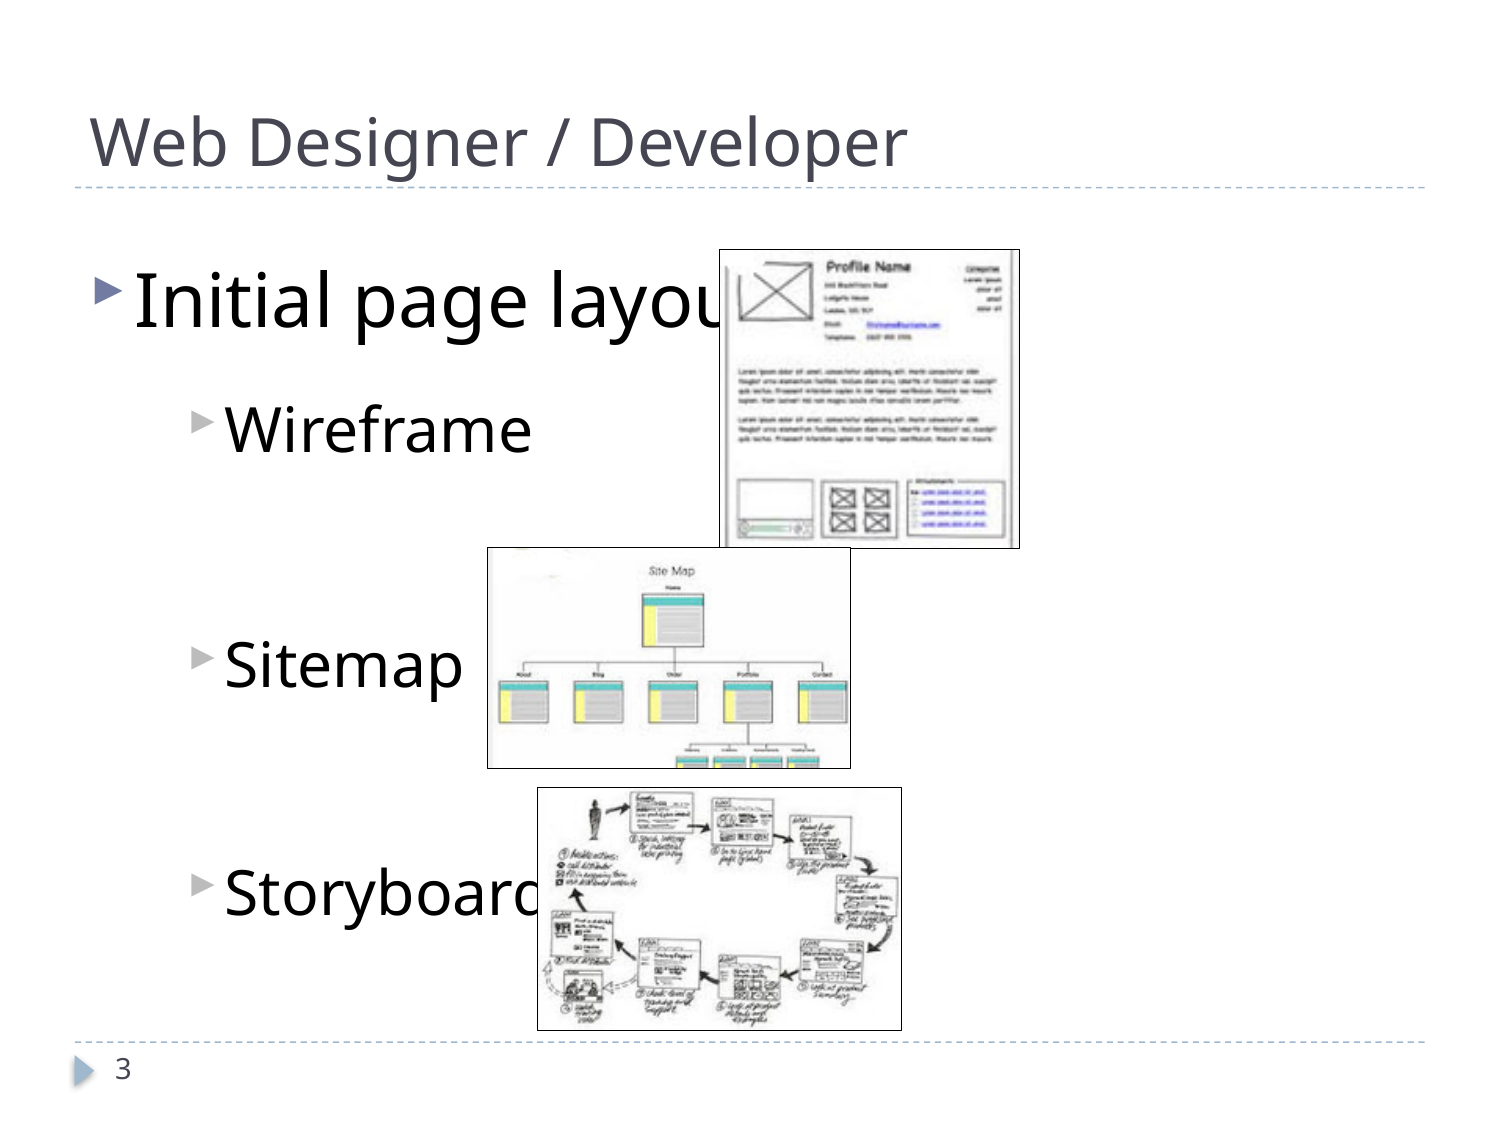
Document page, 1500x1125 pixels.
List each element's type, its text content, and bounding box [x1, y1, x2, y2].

slide_number 3 [100, 1042, 426, 1103]
picture [487, 249, 1020, 769]
title Web Designer / Developer [75, 24, 1425, 188]
list Initial page layout Wireframe Sitemap Storyboard [75, 200, 1425, 1010]
picture [536, 787, 902, 1030]
